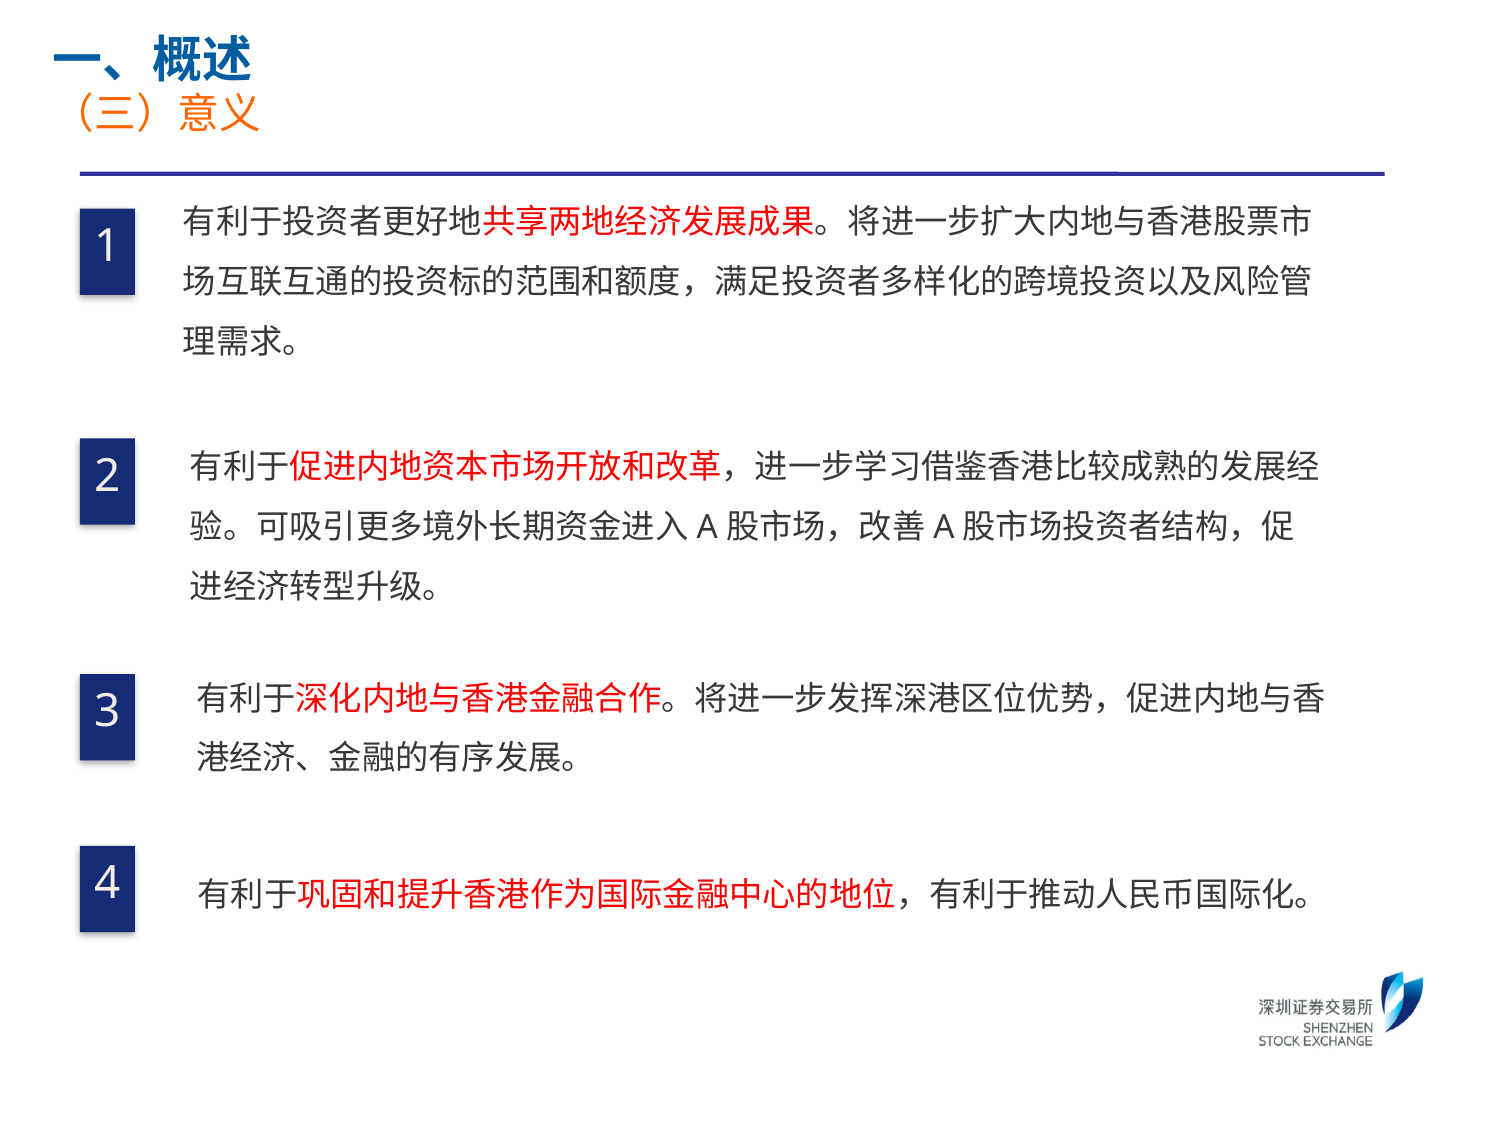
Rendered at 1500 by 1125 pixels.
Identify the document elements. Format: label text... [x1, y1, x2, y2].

text_box 有利于深化内地与香港金融合作。将进一步发挥深港区位优势，促进内地与香港经济、金融的有序发展。 [181, 649, 1343, 784]
text_box 有利于促进内地资本市场开放和改革，进一步学习借鉴香港比较成熟的发展经验。可吸引更多境外长期资金进入A股市场，改善A股市场投资者结构，促进经济转型升级。 [175, 418, 1342, 613]
text_box 1 [79, 208, 136, 296]
picture [1234, 952, 1436, 1065]
text_box 有利于投资者更好地共享两地经济发展成果。将进一步扩大内地与香港股票市场互联互通的投资标的范围和额度，满足投资者多样化的跨境投资以及风险管理需求。 [182, 174, 1341, 360]
text_box 4 [79, 845, 136, 933]
text_box 一、概述 （三）意义 [41, 21, 583, 143]
text_box 3 [79, 673, 136, 761]
text_box 有利于巩固和提升香港作为国际金融中心的地位，有利于推动人民币国际化。 [182, 845, 1345, 921]
text_box 2 [79, 438, 136, 525]
